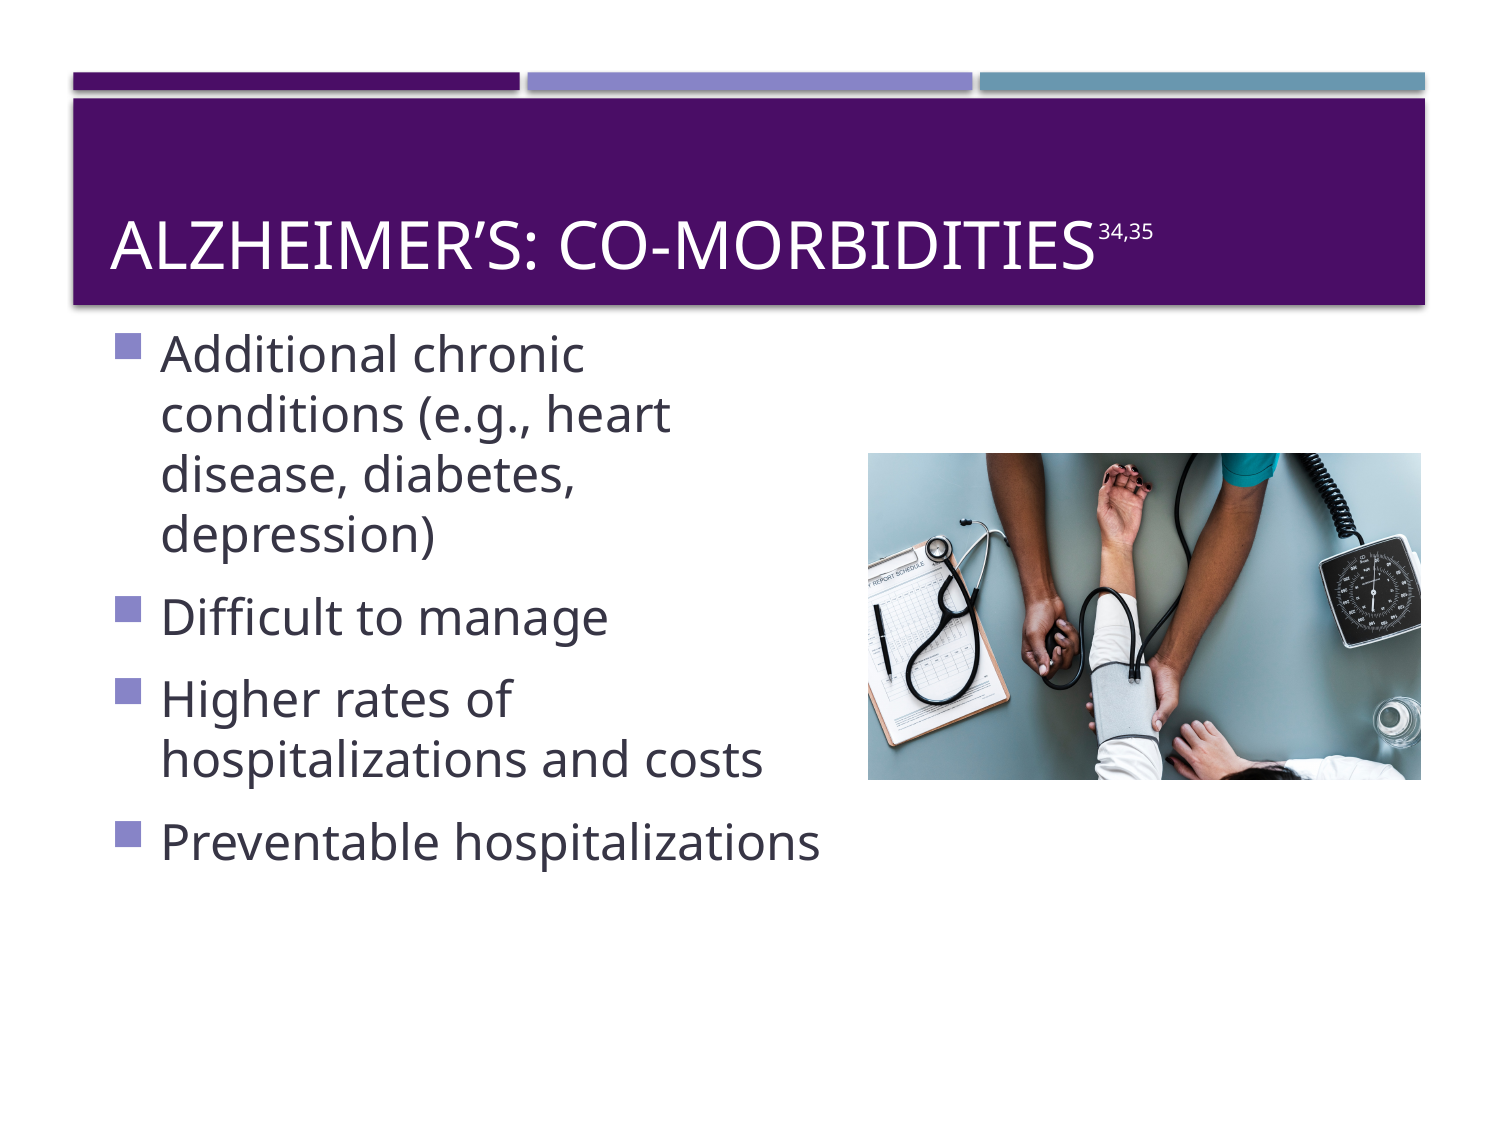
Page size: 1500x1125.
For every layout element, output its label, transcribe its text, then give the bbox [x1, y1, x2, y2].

title Alzheimer’s: Co-Morbidities34,35 [95, 112, 1406, 291]
picture [867, 452, 1422, 781]
list Additional chronic conditions (e.g., heart disease, diabetes, depression) Difficult to manage Higher rates of hospitalizations and costs Preventable hospitalizations [95, 365, 839, 962]
